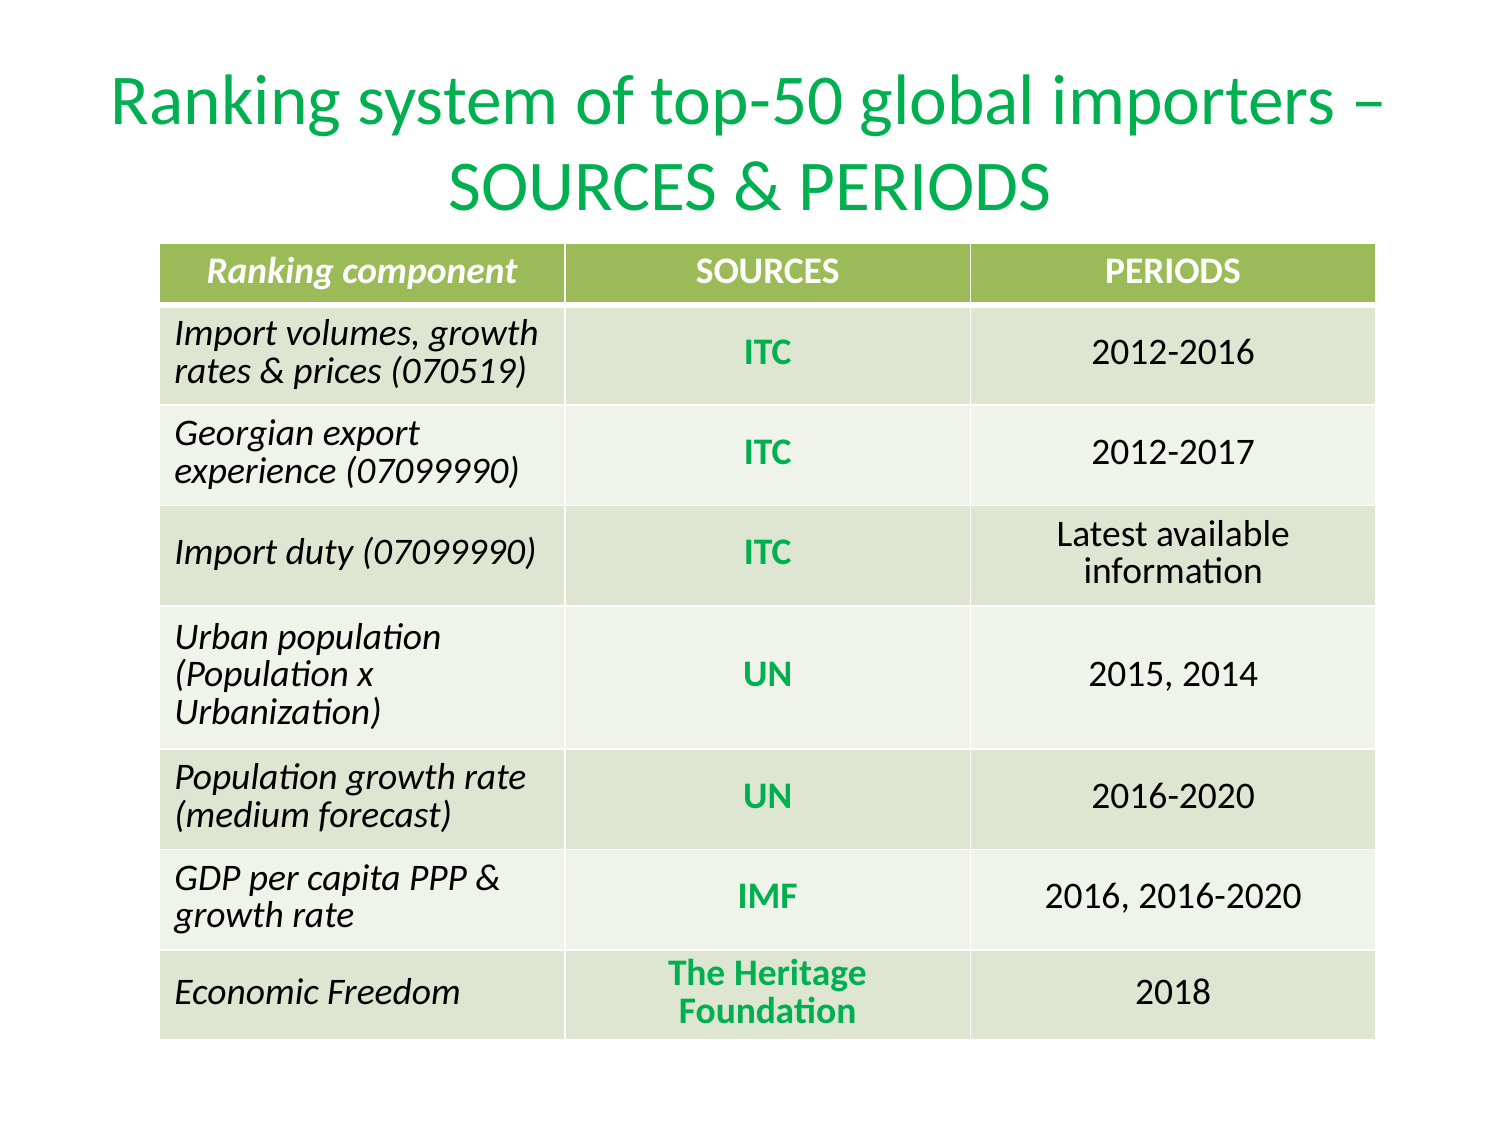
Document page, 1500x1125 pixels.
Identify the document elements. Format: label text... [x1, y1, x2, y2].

table_cell UN [566, 607, 970, 748]
table_cell IMF [566, 850, 970, 949]
table_cell Latest available information [971, 506, 1375, 605]
table_cell 2012-2017 [971, 406, 1375, 505]
table_cell Population growth rate (medium forecast) [160, 750, 564, 849]
table_header SOURCES [566, 244, 970, 302]
table_cell ITC [566, 406, 970, 505]
table_cell 2016-2020 [971, 750, 1375, 849]
table_cell UN [566, 750, 970, 849]
table_cell Urban population (Population x Urbanization) [160, 607, 564, 748]
table_header PERIODS [971, 244, 1375, 302]
table_cell Georgian export experience (07099990) [160, 406, 564, 505]
title Ranking system of top-50 global importers – SOURCES & PERIODS [75, 45, 1425, 233]
table_cell 2018 [971, 951, 1375, 1039]
table_cell 2012-2016 [971, 308, 1375, 404]
table_cell 2015, 2014 [971, 607, 1375, 748]
table_cell Import duty (07099990) [160, 506, 564, 605]
table_cell 2016, 2016-2020 [971, 850, 1375, 949]
table_cell Economic Freedom [160, 951, 564, 1039]
table_cell GDP per capita PPP & growth rate [160, 850, 564, 949]
table_cell Import volumes, growth rates & prices (070519) [160, 308, 564, 404]
table_cell ITC [566, 506, 970, 605]
table_header Ranking component [160, 244, 564, 302]
table_cell ITC [566, 308, 970, 404]
table_cell The Heritage Foundation [566, 951, 970, 1039]
